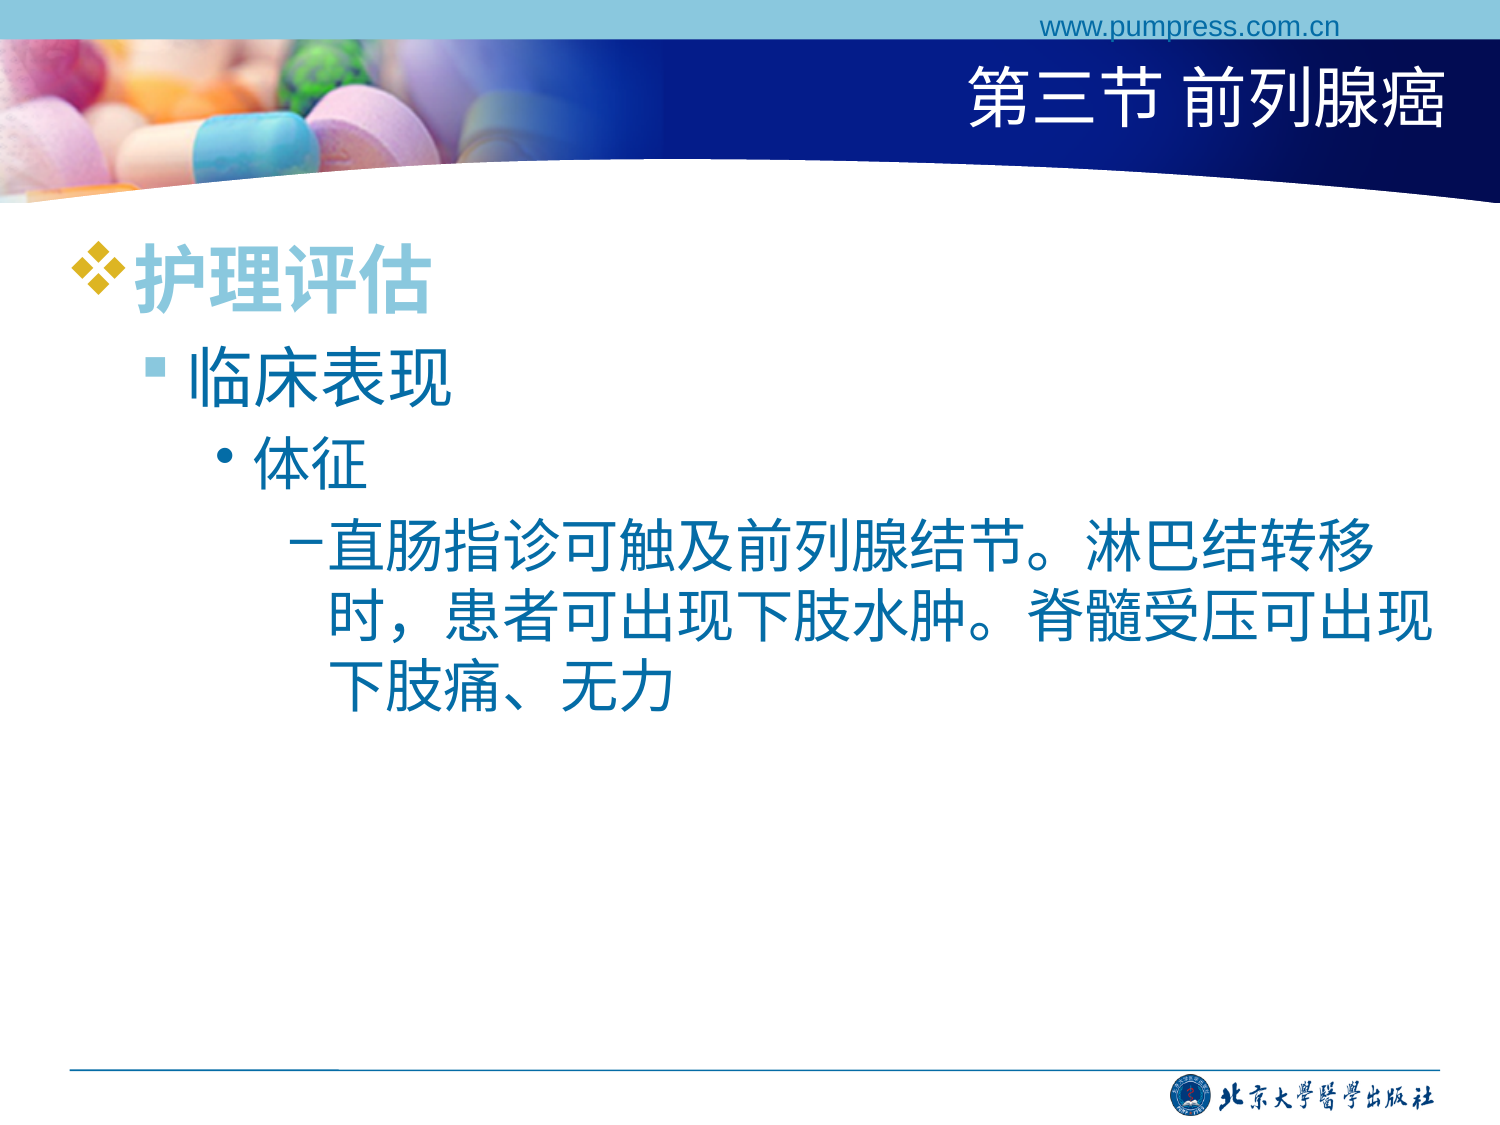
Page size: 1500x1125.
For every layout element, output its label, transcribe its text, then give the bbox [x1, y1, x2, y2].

picture [1170, 1074, 1436, 1118]
list 护理评估 临床表现 体征 直肠指诊可触及前列腺结节。淋巴结转移时，患者可出现下肢水肿。脊髓受压可出现下肢痛、无力 [49, 224, 1463, 1026]
slide_number www.pumpress.com.cn [1025, 0, 1463, 38]
picture [0, 40, 1500, 203]
title 第三节 前列腺癌 [137, 49, 1463, 143]
